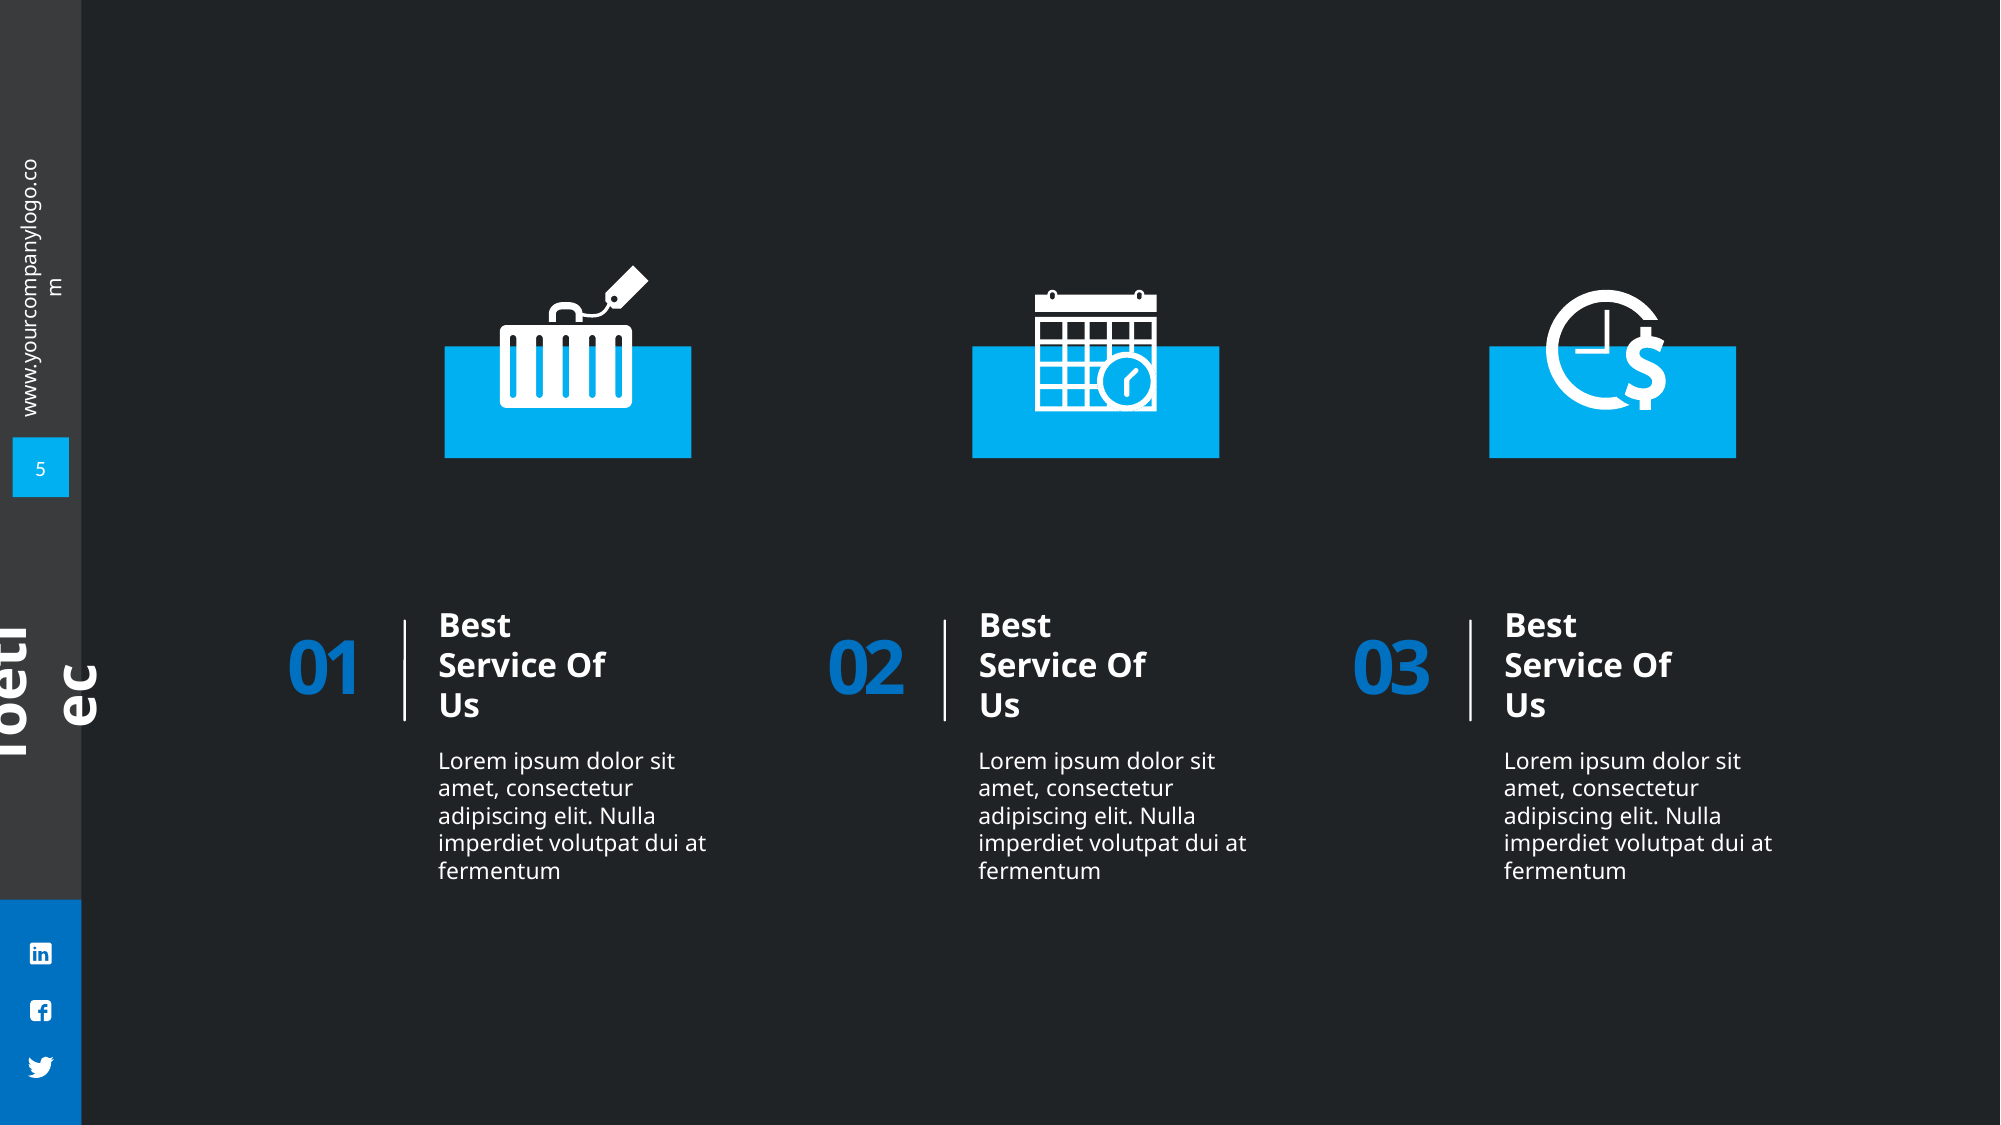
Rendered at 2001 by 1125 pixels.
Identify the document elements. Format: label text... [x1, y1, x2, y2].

slide_number 5 [12, 437, 69, 498]
text_box Lorem ipsum dolor sit amet, consectetur adipiscing elit. Nulla imperdiet volutpat dui at fermentum [423, 739, 738, 892]
text_box Best Service Of Us [963, 602, 1191, 727]
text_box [1546, 289, 1666, 410]
text_box Lorem ipsum dolor sit amet, consectetur adipiscing elit. Nulla imperdiet volutpat dui at fermentum [1489, 739, 1804, 892]
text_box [499, 265, 649, 408]
text_box [971, 345, 1220, 459]
text_box 03 [1331, 608, 1454, 733]
text_box Best Service Of Us [1489, 602, 1717, 727]
text_box 01 [265, 608, 388, 733]
text_box Best Service Of Us [423, 602, 651, 727]
text_box 02 [806, 608, 929, 733]
text_box Lorem ipsum dolor sit amet, consectetur adipiscing elit. Nulla imperdiet volutpat dui at fermentum [963, 739, 1278, 892]
text_box [444, 345, 692, 459]
text_box [1488, 345, 1737, 459]
text_box [402, 618, 407, 723]
text_box [942, 618, 947, 723]
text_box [1035, 289, 1157, 412]
text_box [1468, 618, 1473, 723]
